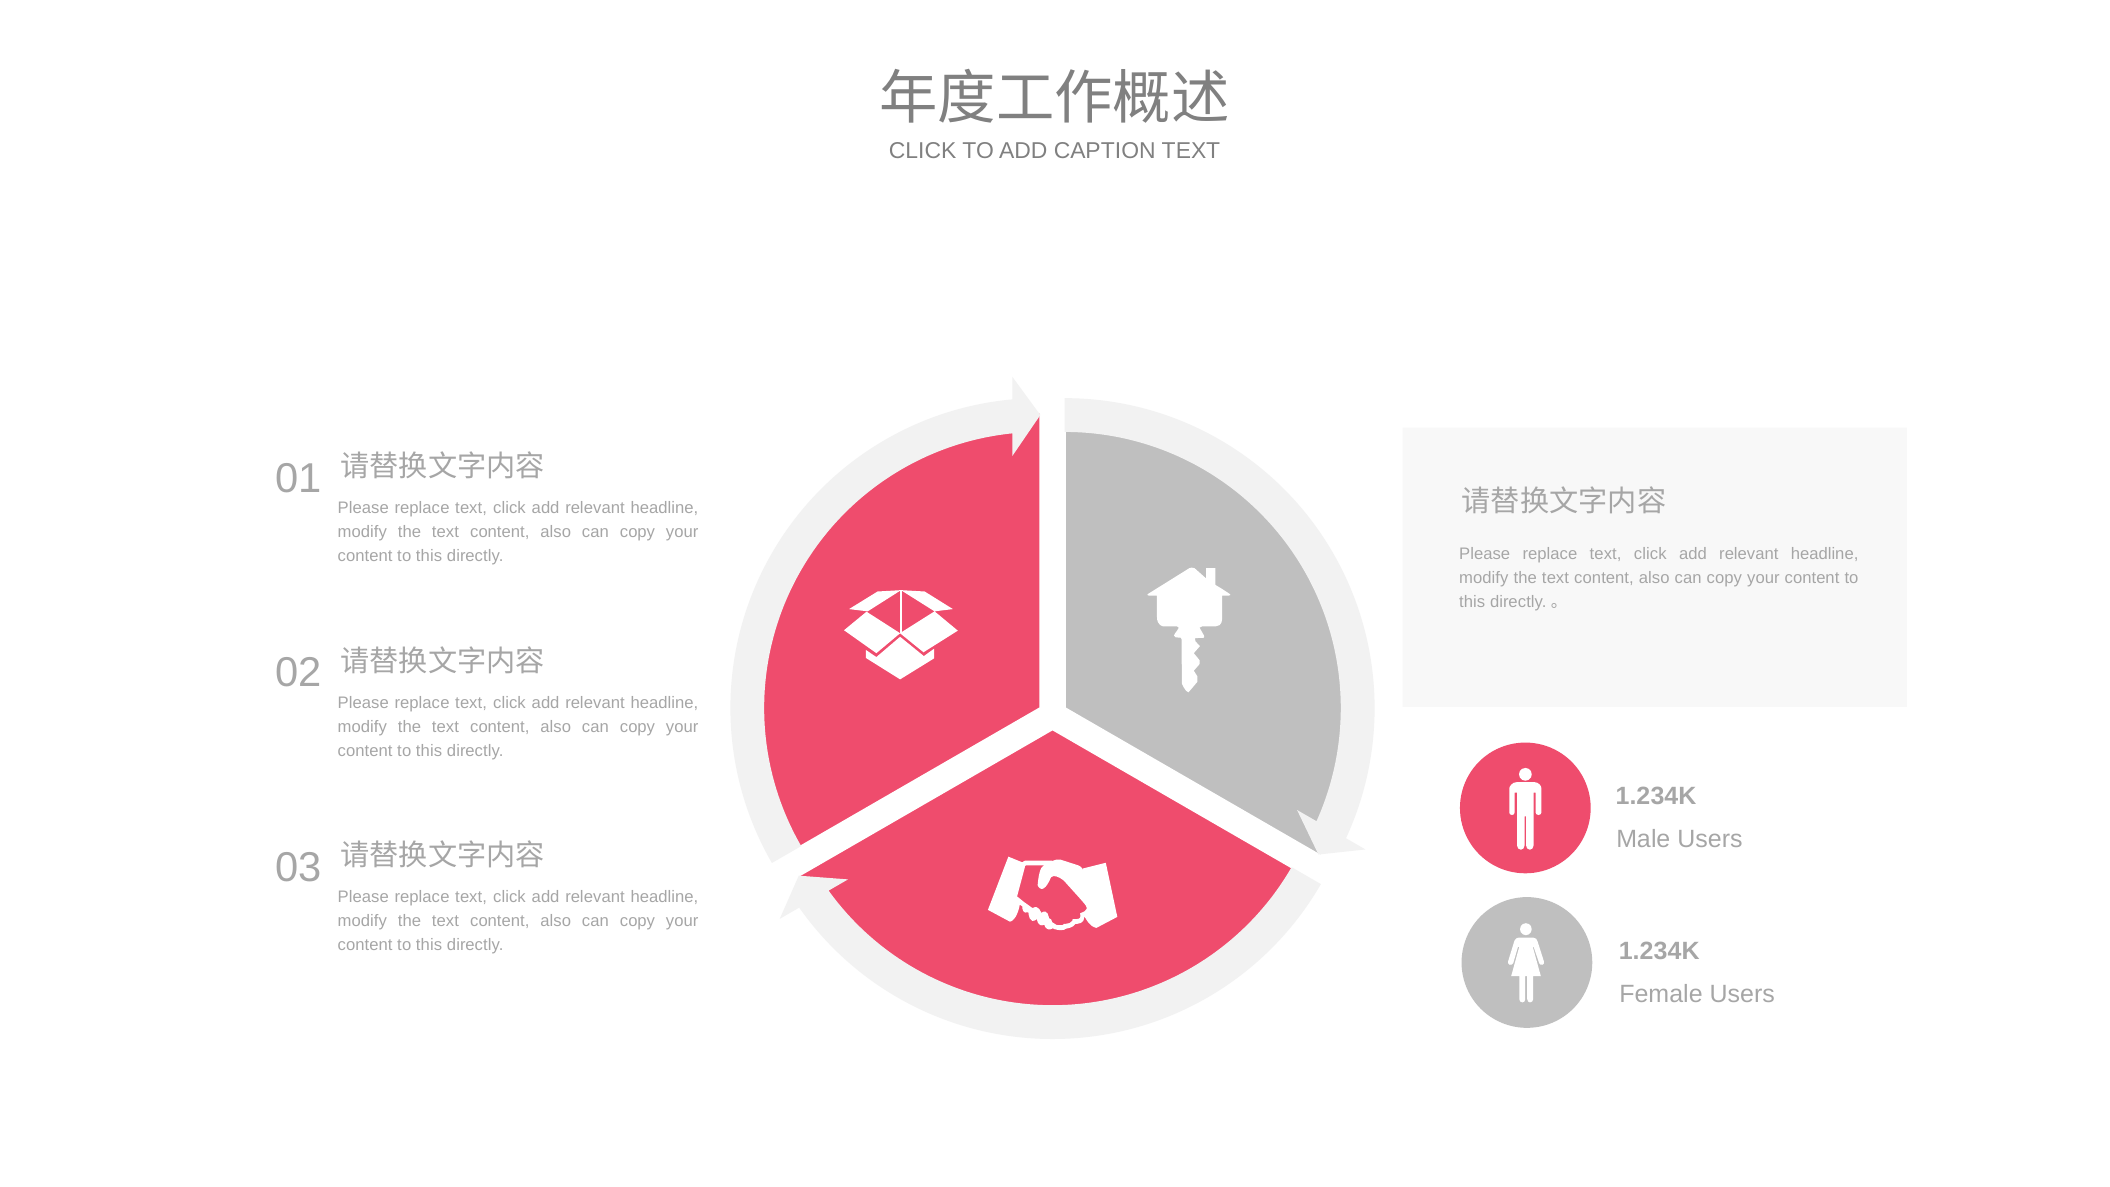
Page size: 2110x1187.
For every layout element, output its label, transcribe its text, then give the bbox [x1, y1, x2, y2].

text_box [1461, 897, 1593, 1028]
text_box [1459, 742, 1591, 874]
text_box CLICK TO ADD CAPTION TEXT [865, 135, 1245, 163]
text_box 1.234K [1603, 920, 1715, 972]
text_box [322, 822, 707, 961]
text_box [322, 433, 707, 572]
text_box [844, 590, 958, 680]
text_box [707, 375, 1398, 1062]
text_box 年度工作概述 [865, 60, 1245, 131]
text_box Male Users [1601, 809, 1758, 861]
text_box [1402, 427, 1907, 707]
text_box 01 [260, 433, 322, 509]
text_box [322, 627, 707, 766]
text_box Female Users [1604, 963, 1791, 1015]
text_box 03 [260, 822, 322, 897]
text_box 02 [260, 627, 322, 703]
text_box 1.234K [1600, 766, 1712, 817]
